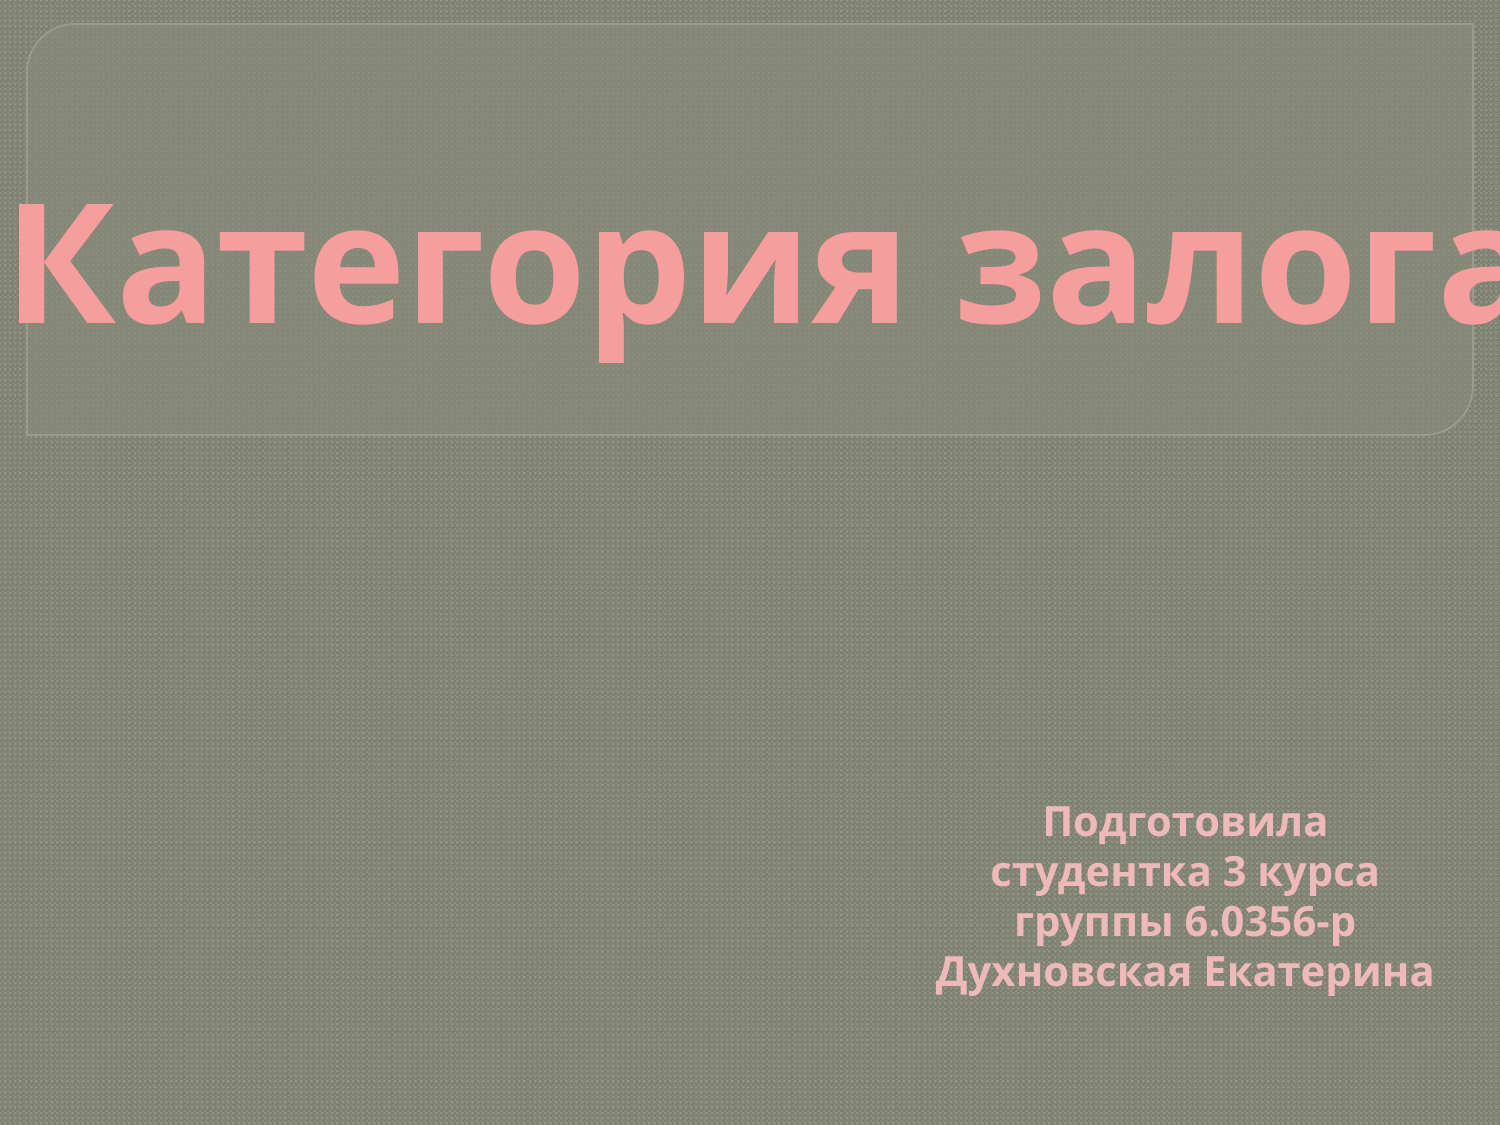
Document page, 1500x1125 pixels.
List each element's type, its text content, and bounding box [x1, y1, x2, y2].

text_box Подготовила студентка 3 курса группы 6.0356-р Духновская Екатерина [920, 786, 1451, 1002]
text_box Категория залога [0, 148, 1500, 364]
